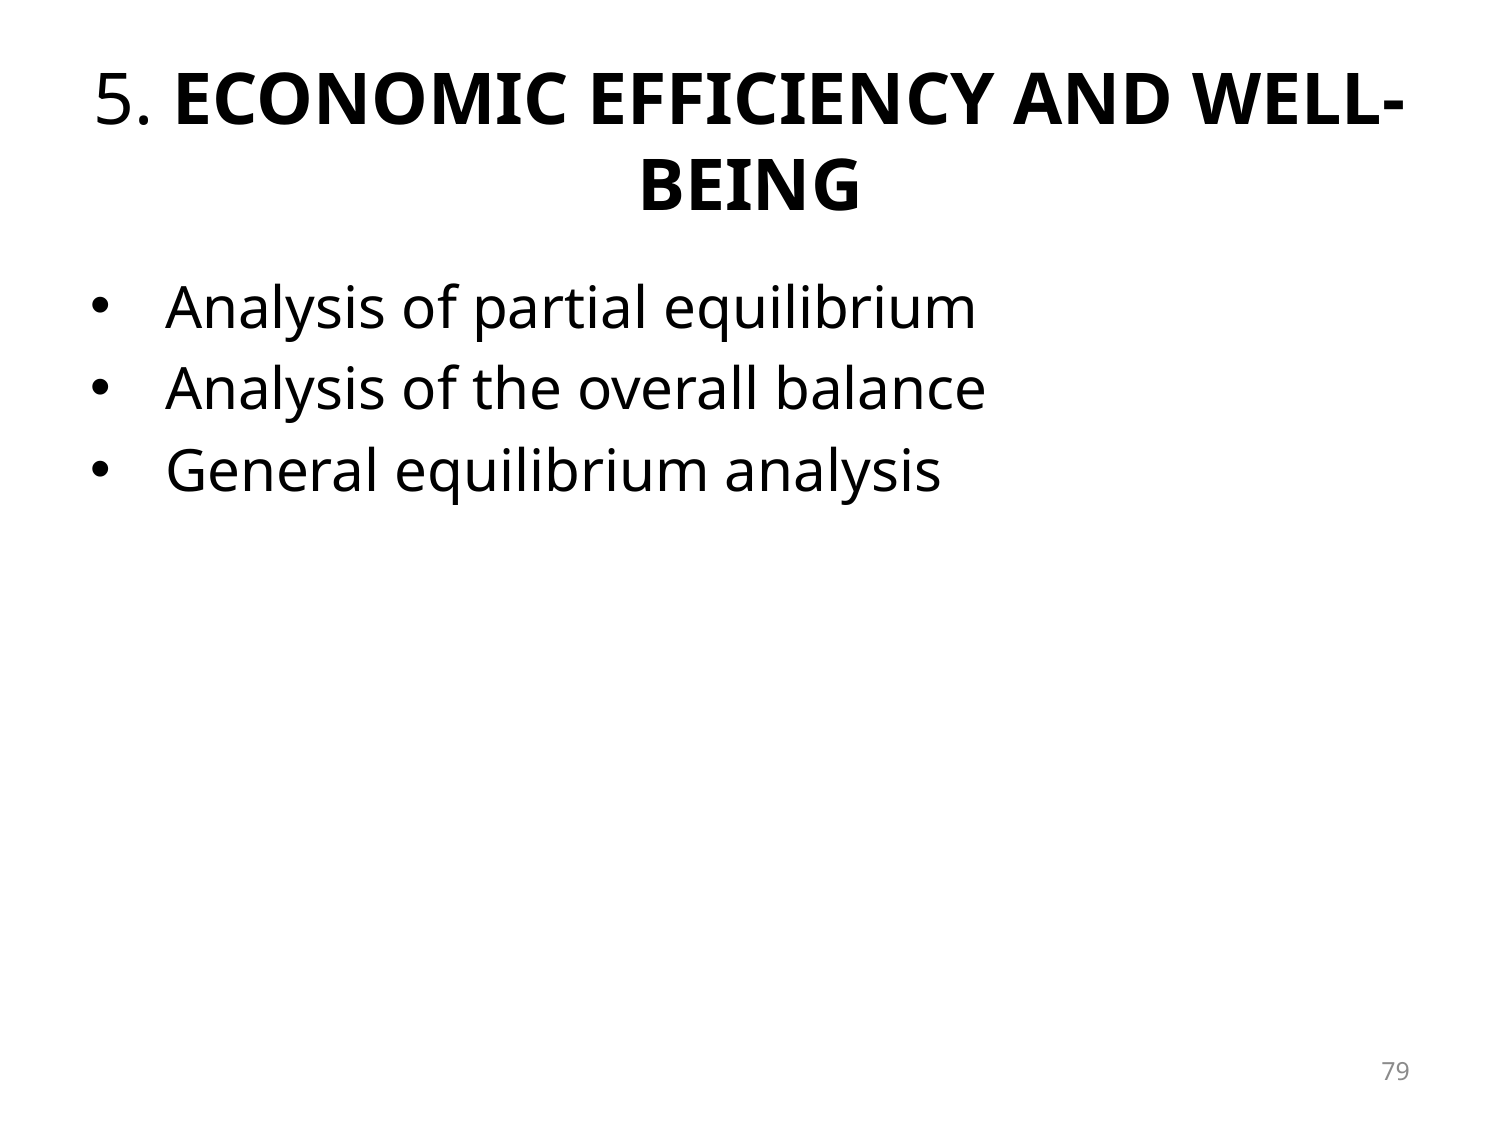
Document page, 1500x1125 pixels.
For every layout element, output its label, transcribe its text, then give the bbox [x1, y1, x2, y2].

slide_number 79 [1074, 1042, 1425, 1103]
list Analysis of partial equilibrium Analysis of the overall balance General equilibrium analysis [75, 262, 1425, 1005]
title 5. Economic efficiency and well-being [75, 45, 1425, 233]
